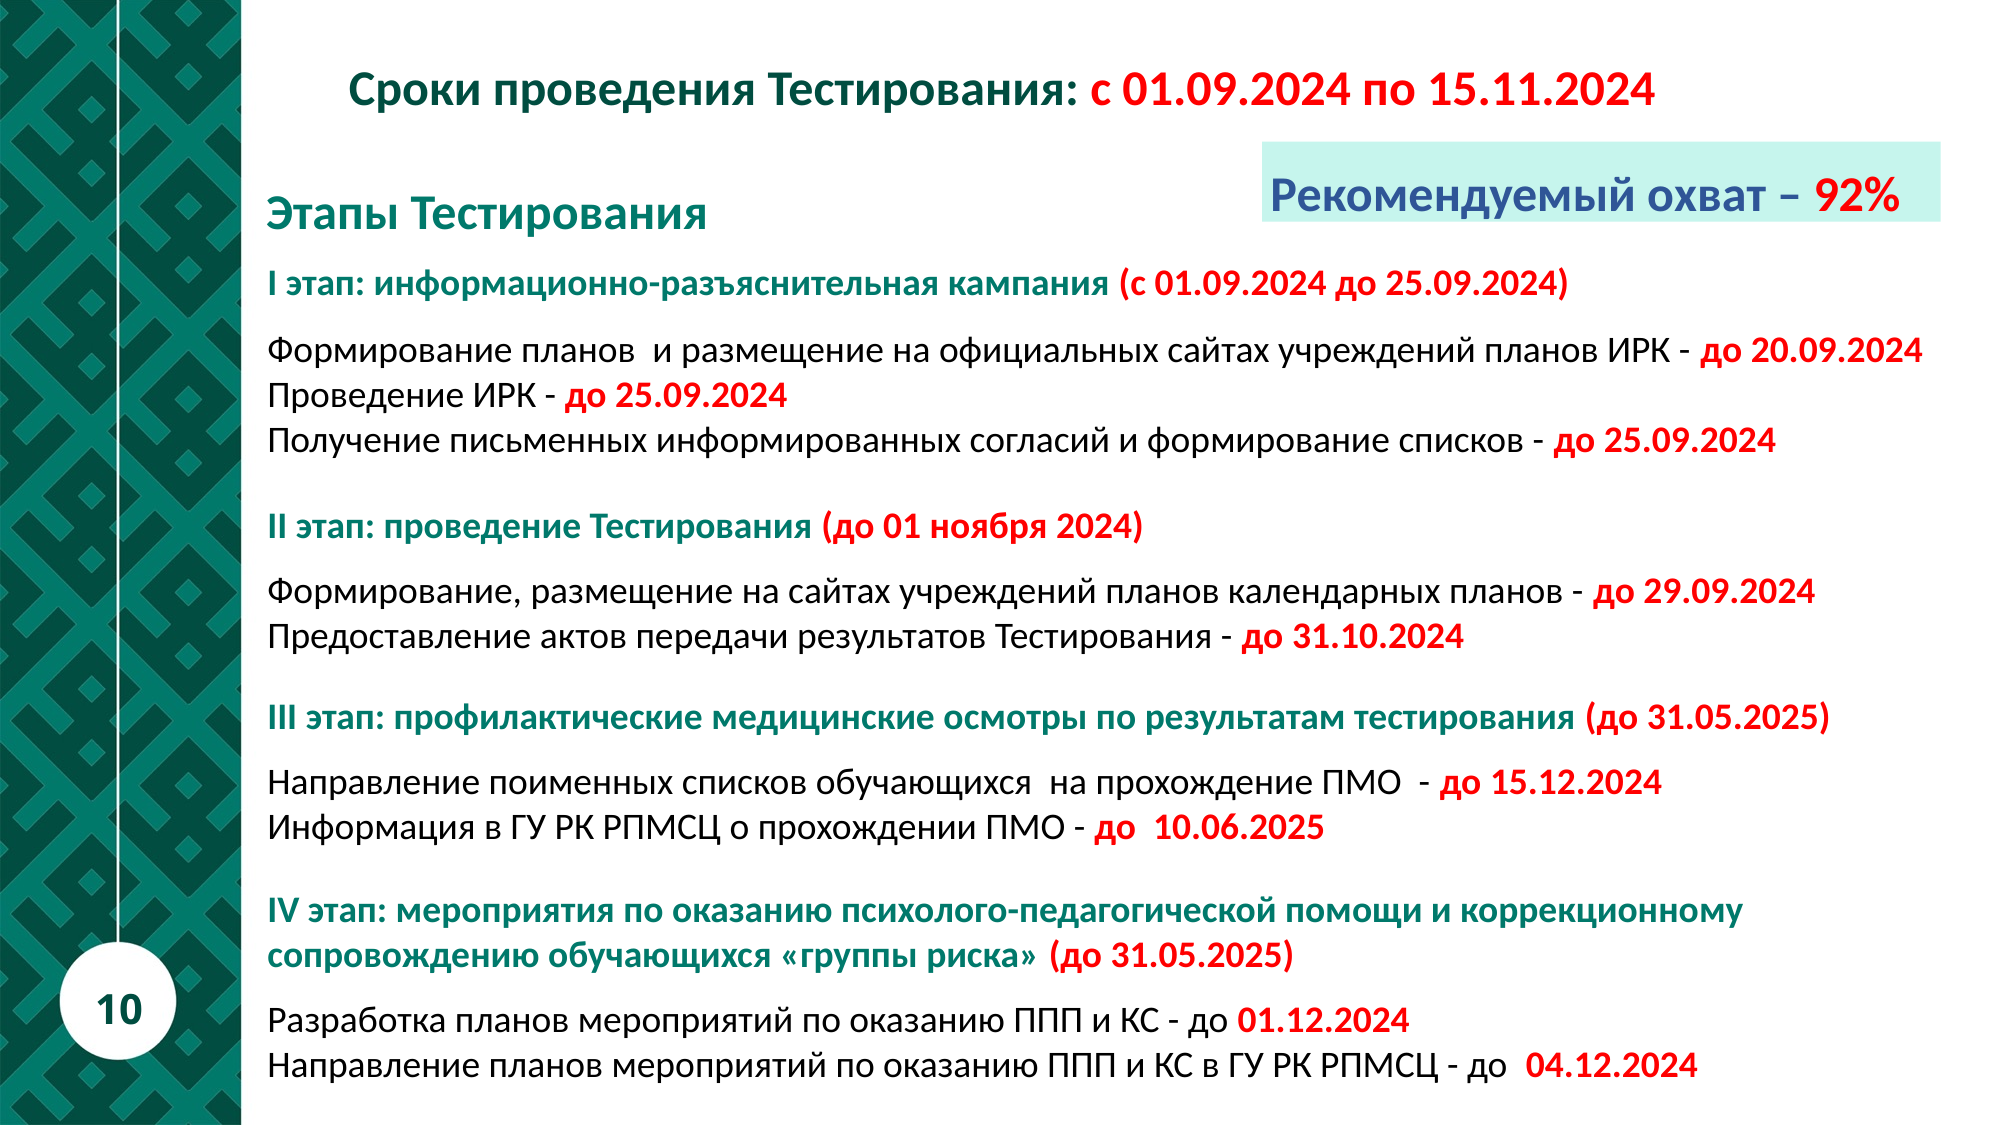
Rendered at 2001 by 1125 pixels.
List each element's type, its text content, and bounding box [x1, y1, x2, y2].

text_box I этап: информационно-разъяснительная кампания (с 01.09.2024 до 25.09.2024) Формирование планов и размещение на официальных сайтах учреждений планов ИРК - до 20.09.2024 Проведение ИРК - до 25.09.2024 Получение письменных информированных согласий и формирование списков - до 25.09.2024 [252, 250, 1956, 468]
text_box Рекомендуемый охват – 92% [1262, 141, 1941, 222]
text_box IV этап: мероприятия по оказанию психолого-педагогической помощи и коррекционному сопровождению обучающихся «группы риска» (до 31.05.2025) Разработка планов мероприятий по оказанию ППП и КС - до 01.12.2024 Направление планов мероприятий по оказанию ППП и КС в ГУ РК РПМСЦ - до 04.12.2024 [252, 877, 1924, 1092]
picture [0, 0, 2001, 1125]
text_box III этап: профилактические медицинские осмотры по результатам тестирования (до 31.05.2025) Направление поименных списков обучающихся на прохождение ПМО - до 15.12.2024 Информация в ГУ РК РПМСЦ о прохождении ПМО - до 10.06.2025 [252, 684, 1924, 855]
text_box Сроки проведения Тестирования: с 01.09.2024 по 15.11.2024 [349, 35, 1904, 116]
title Этапы Тестирования [265, 103, 720, 250]
text_box II этап: проведение Тестирования (до 01 ноября 2024) Формирование, размещение на сайтах учреждений планов календарных планов - до 29.09.2024 Предоставление актов передачи результатов Тестирования - до 31.10.2024 [252, 493, 2000, 664]
text_box 10 [88, 982, 152, 1040]
